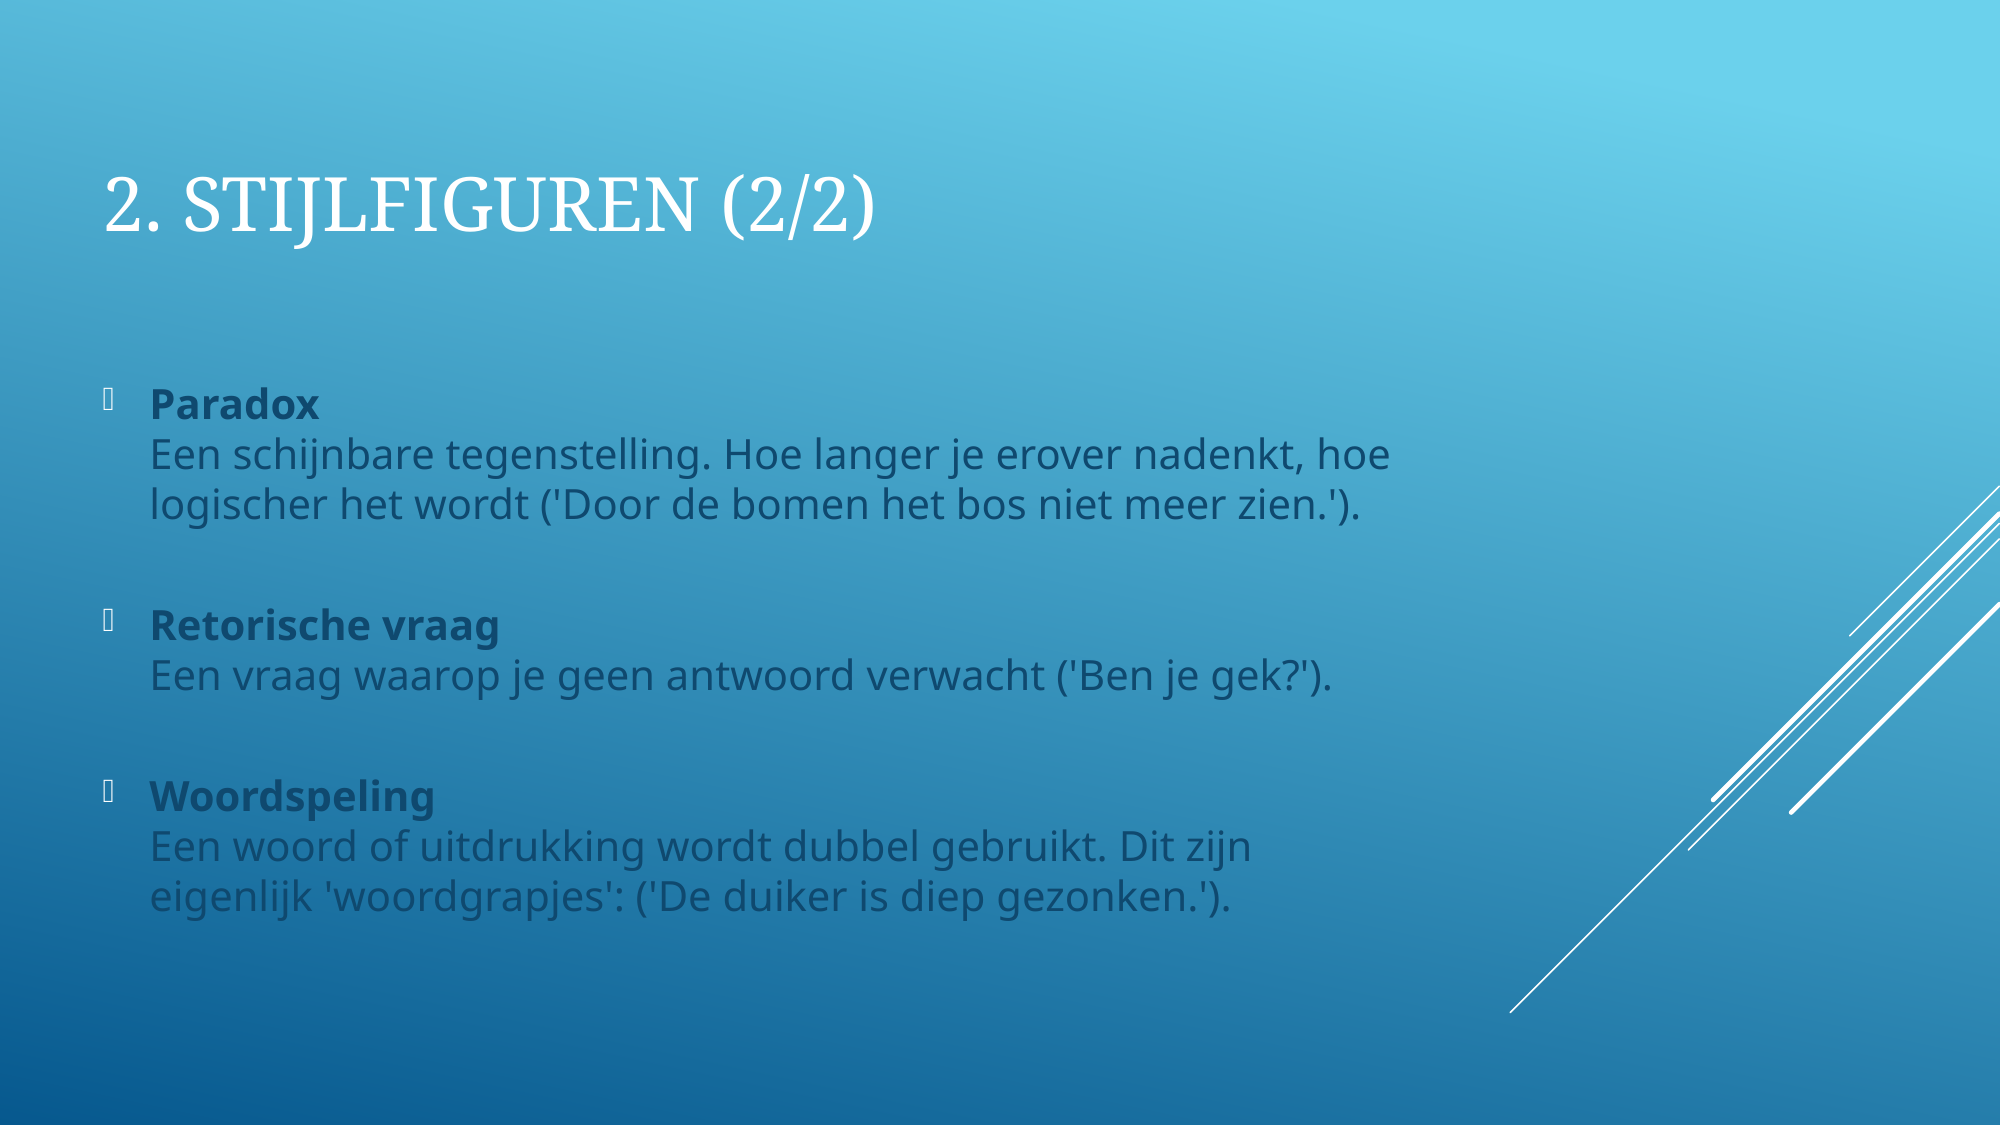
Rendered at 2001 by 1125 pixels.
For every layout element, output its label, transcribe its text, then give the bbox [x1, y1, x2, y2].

list Paradox Een schijnbare tegenstelling. Hoe langer je erover nadenkt, hoe logischer het wordt ('Door de bomen het bos niet meer zien.'). Retorische vraag Een vraag waarop je geen antwoord verwacht ('Ben je gek?'). Woordspeling Een woord of uitdrukking wordt dubbel gebruikt. Dit zijn eigenlijk 'woordgrapjes': ('De duiker is diep gezonken.'). [87, 295, 1438, 1073]
title 2. Stijlfiguren (2/2) [87, 114, 1438, 290]
